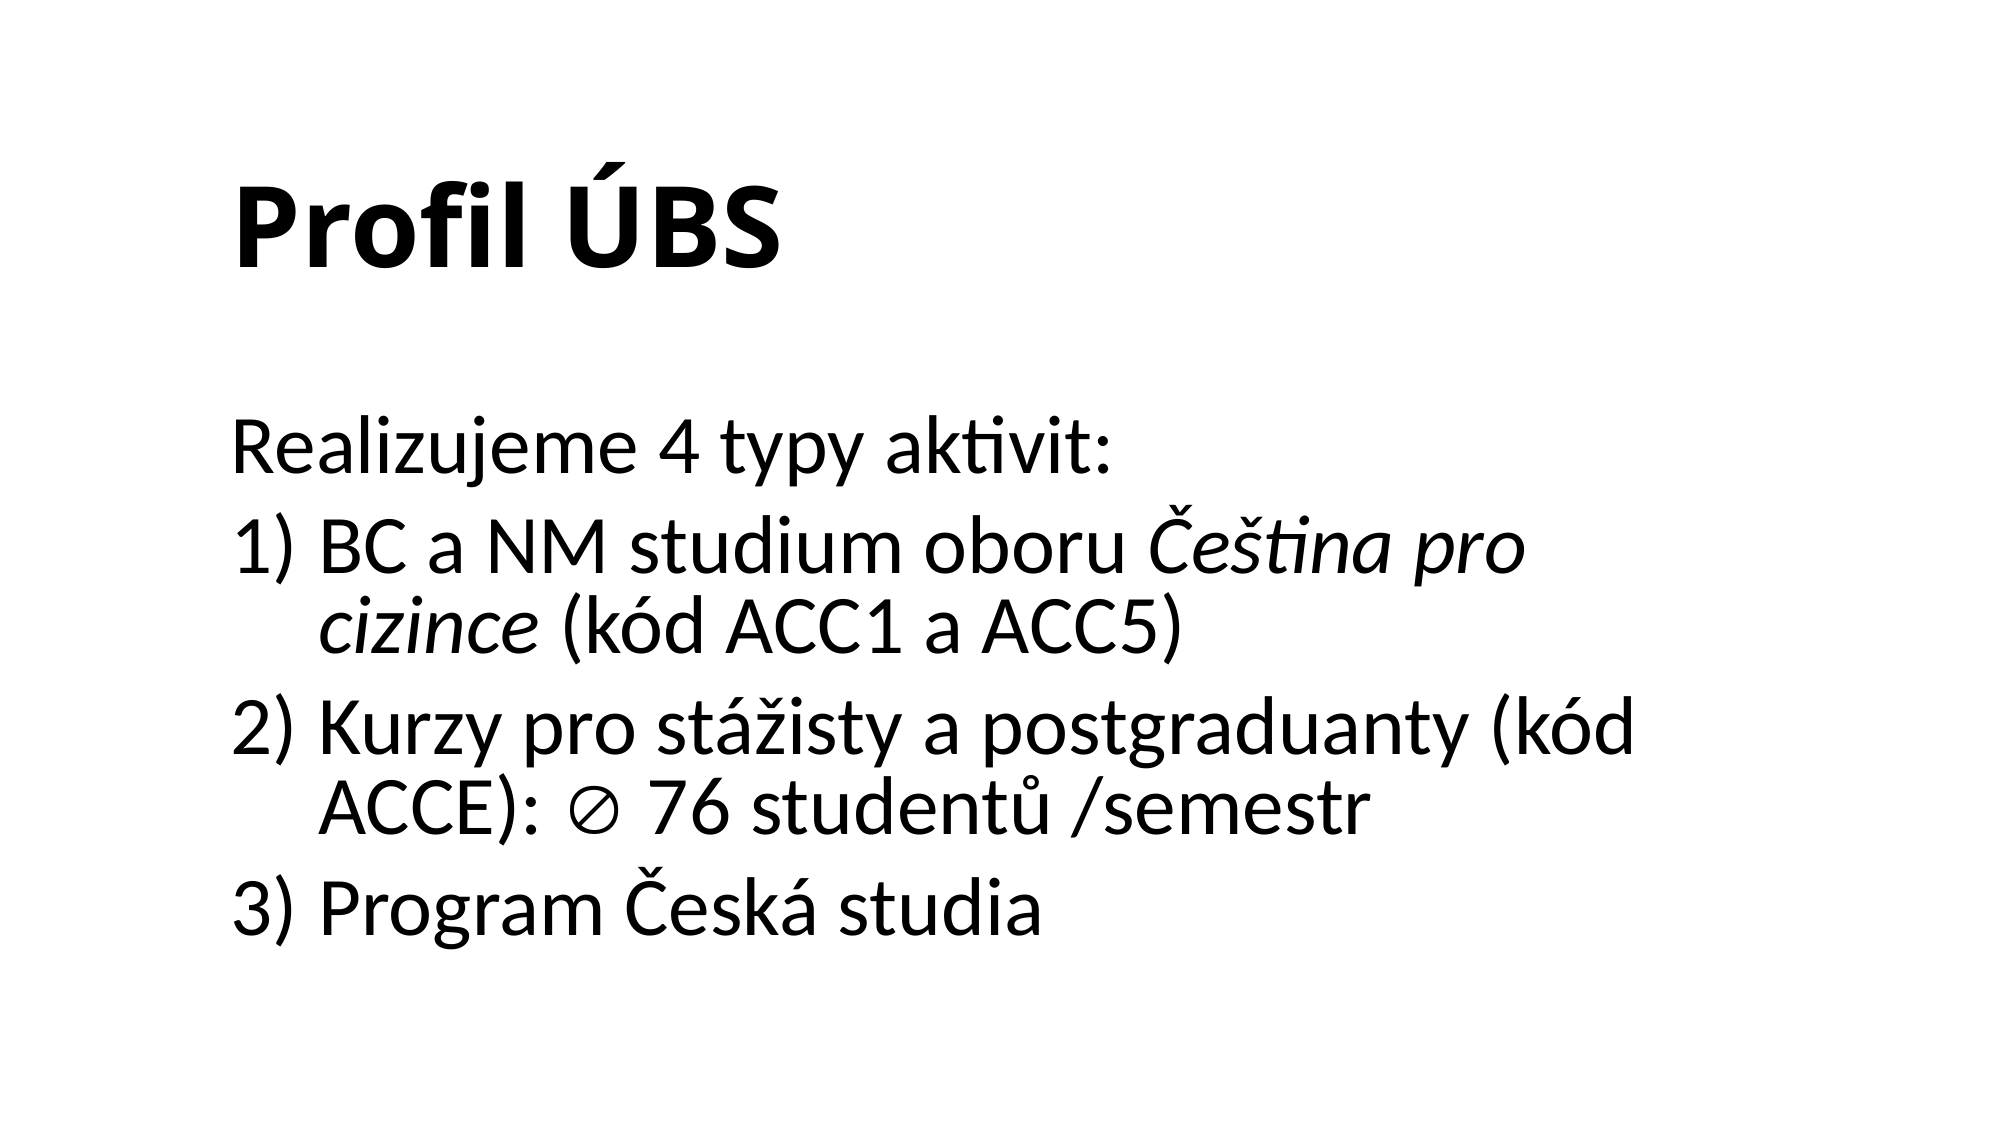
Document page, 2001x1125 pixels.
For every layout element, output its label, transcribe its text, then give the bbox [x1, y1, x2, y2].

subtitle Realizujeme 4 typy aktivit: BC a NM studium oboru Čeština pro cizince (kód ACC1 a ACC5) Kurzy pro stážisty a postgraduanty (kód ACCE):  76 studentů /semestr Program Česká studia Letní školu slovanských studií [215, 401, 1701, 926]
title Profil ÚBS [215, 110, 1917, 353]
